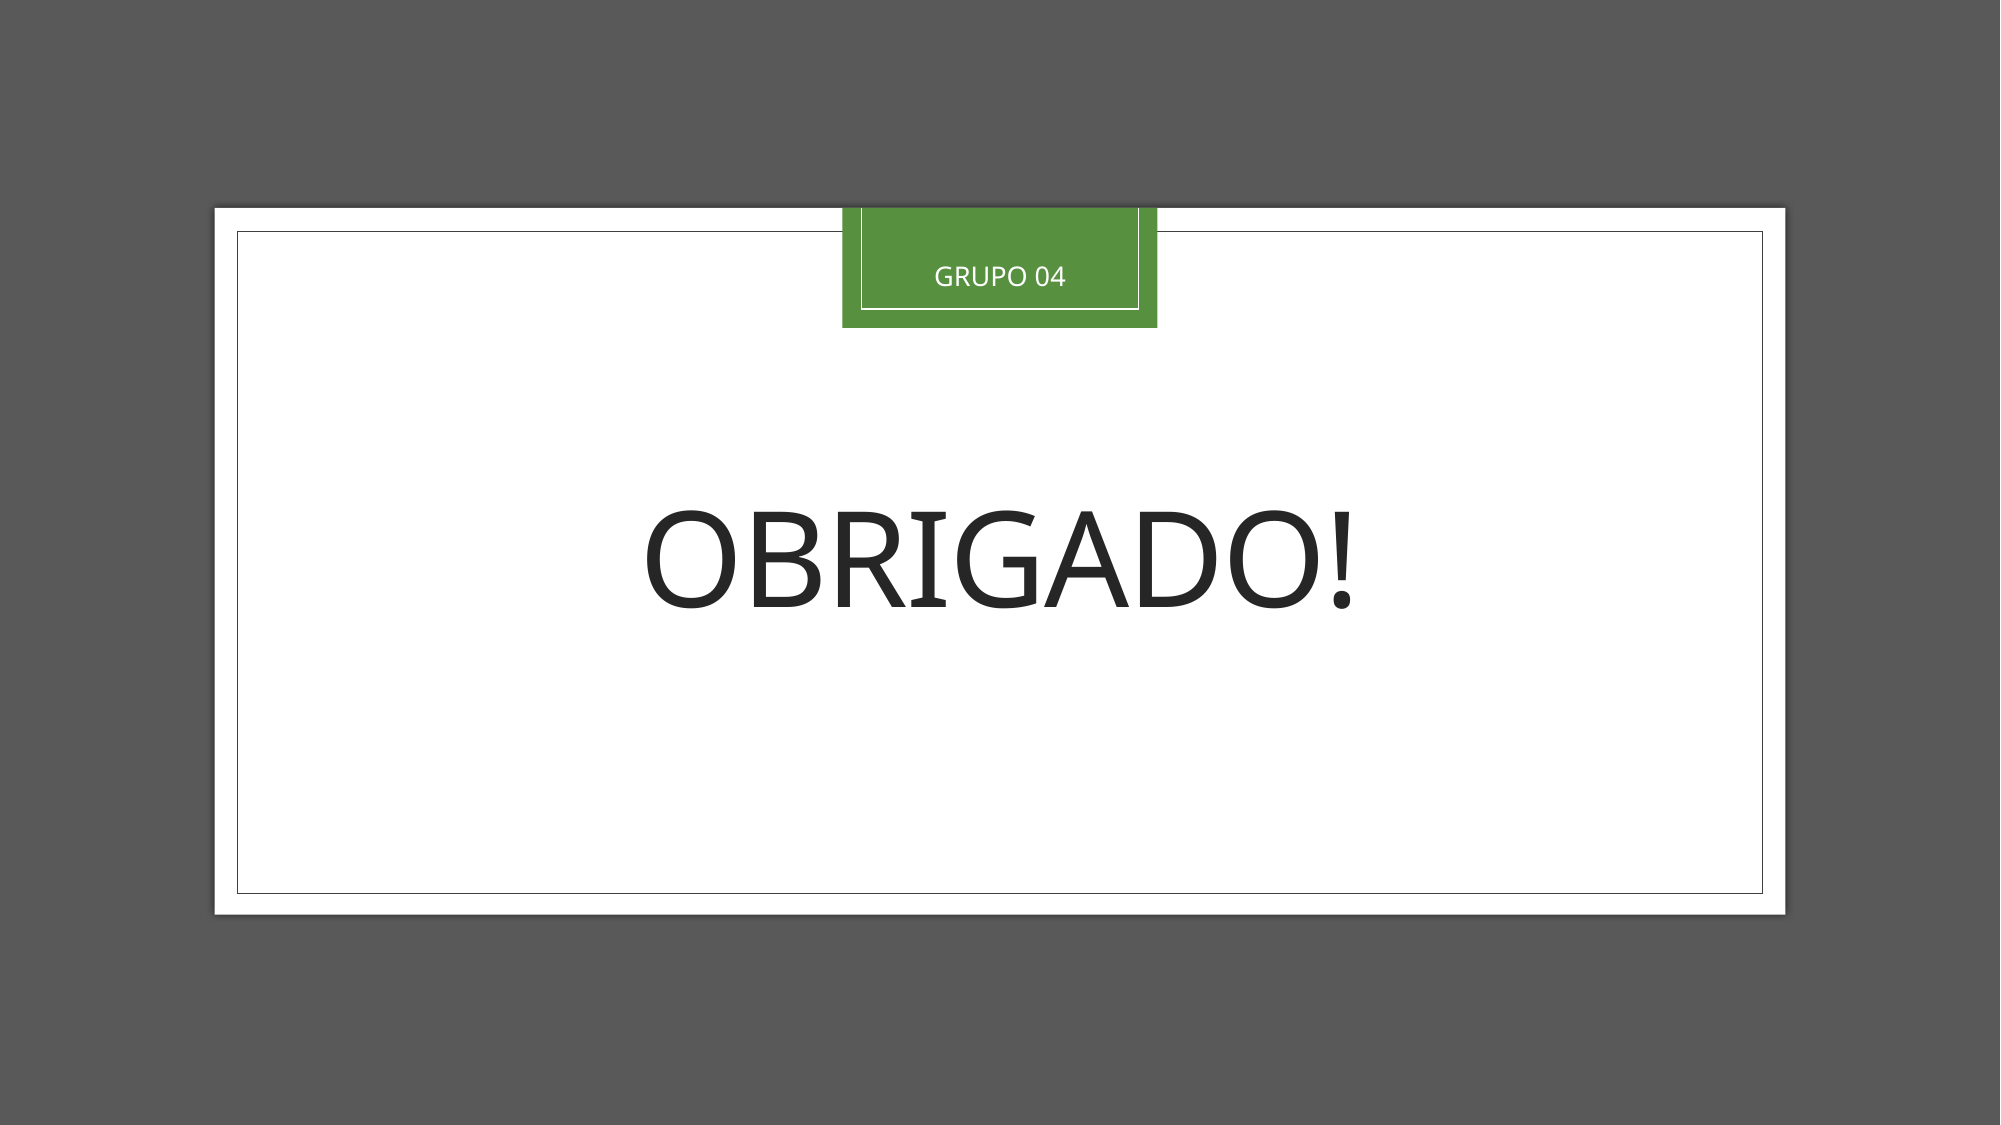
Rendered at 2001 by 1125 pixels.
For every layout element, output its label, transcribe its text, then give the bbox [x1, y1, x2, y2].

slide_number GRUPO 04 [872, 220, 1128, 300]
title OBRIGADO! [267, 368, 1733, 769]
